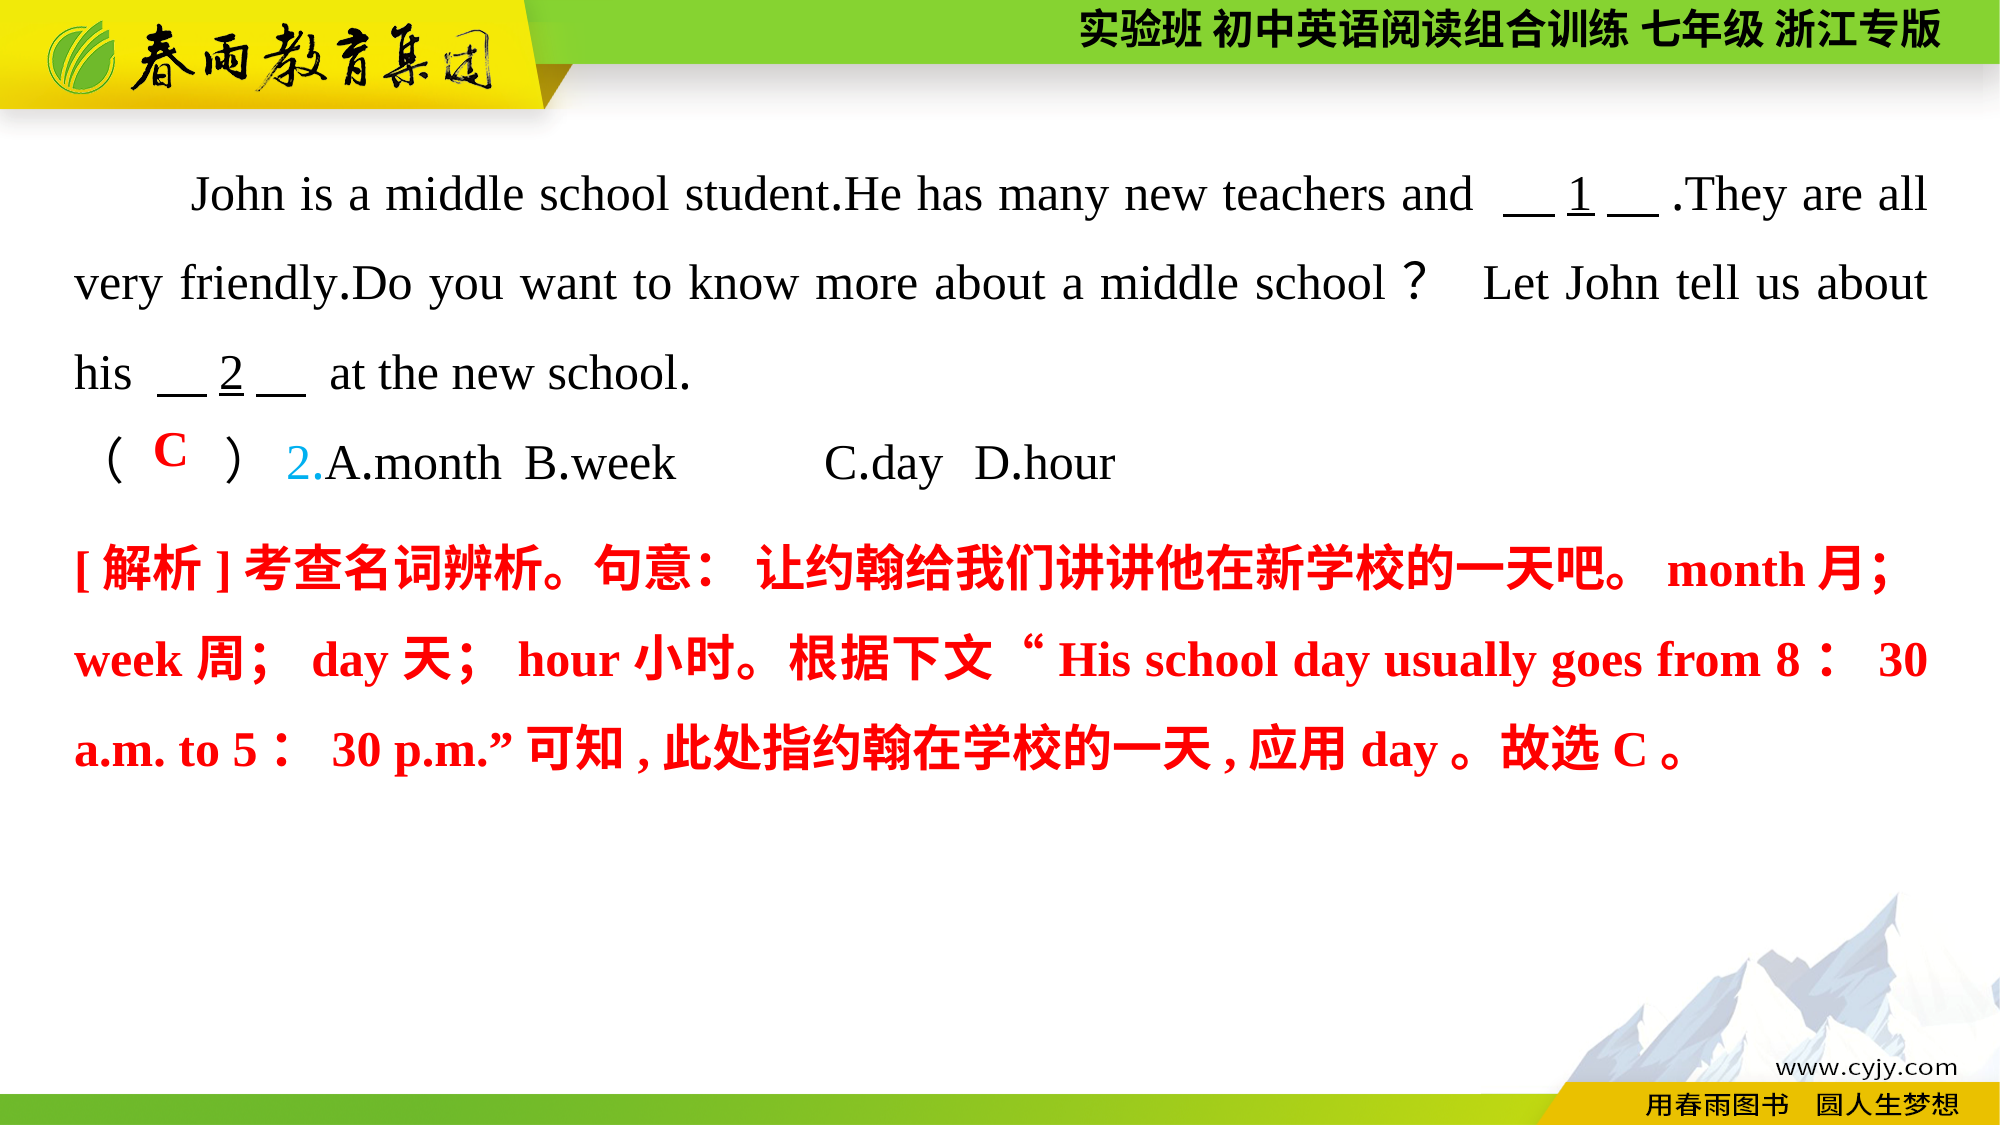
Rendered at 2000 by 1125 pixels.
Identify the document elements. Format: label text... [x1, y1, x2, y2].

picture [0, 0, 2000, 1125]
text_box [解析]考查名词辨析。句意： 让约翰给我们讲讲他在新学校的一天吧。month月；week周；day天；hour小时。根据下文“His school day usually goes from 8：30 a.m. to 5：30 p.m.”可知,此处指约翰在学校的一天,应用day。故选C。 [59, 498, 1944, 784]
text_box C [138, 408, 204, 484]
list John is a middle school student.He has many new teachers and 1 .They are all very friendly.Do you want to know more about a middle school？ Let John tell us about his 2 at the new school. （ ）2.A.month B.week C.day D.hour [59, 122, 1944, 498]
